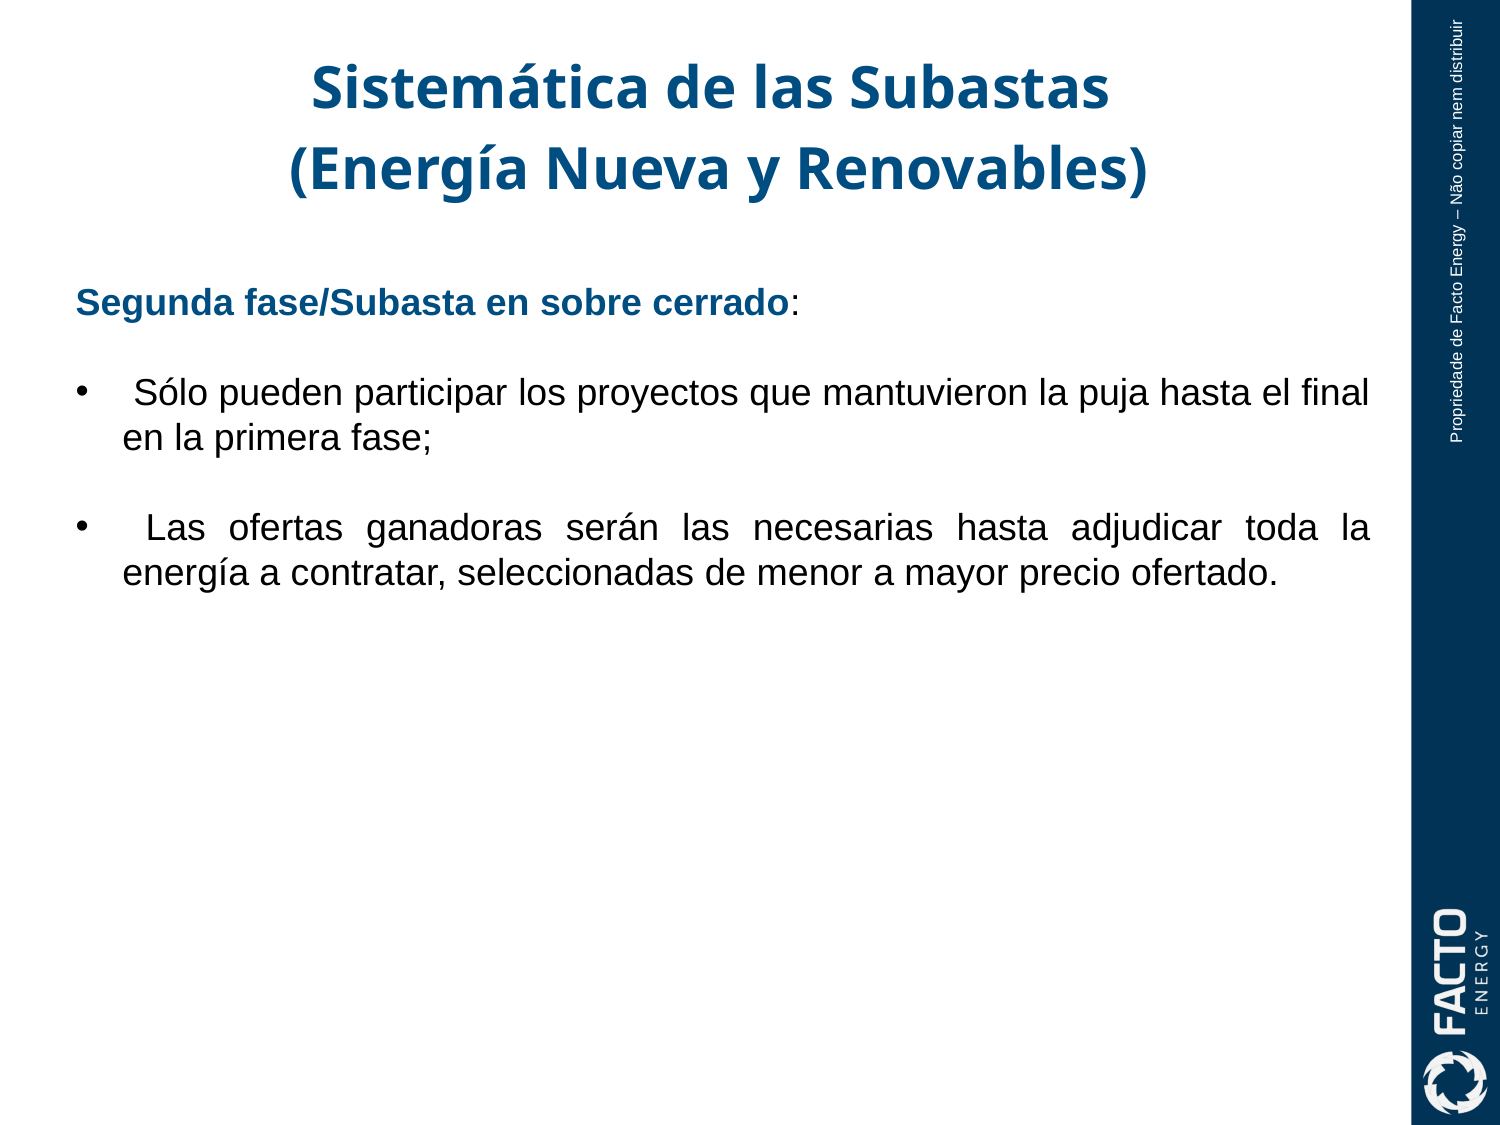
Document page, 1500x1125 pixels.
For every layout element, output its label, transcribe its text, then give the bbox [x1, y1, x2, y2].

text_box Sistemática de las Subastas (Energía Nueva y Renovables) [52, 42, 1385, 210]
text_box [1411, 0, 1500, 974]
text_box Segunda fase/Subasta en sobre cerrado: Sólo pueden participar los proyectos que mantuvieron la puja hasta el final en la primera fase; Las ofertas ganadoras serán las necesarias hasta adjudicar toda la energía a contratar, seleccionadas de menor a mayor precio ofertado. [60, 180, 1385, 601]
text_box [1411, 1055, 1500, 1125]
text_box Propriedade de Facto Energy – Não copiar nem distribuir [1437, 4, 1473, 458]
picture [1349, 906, 1500, 1118]
